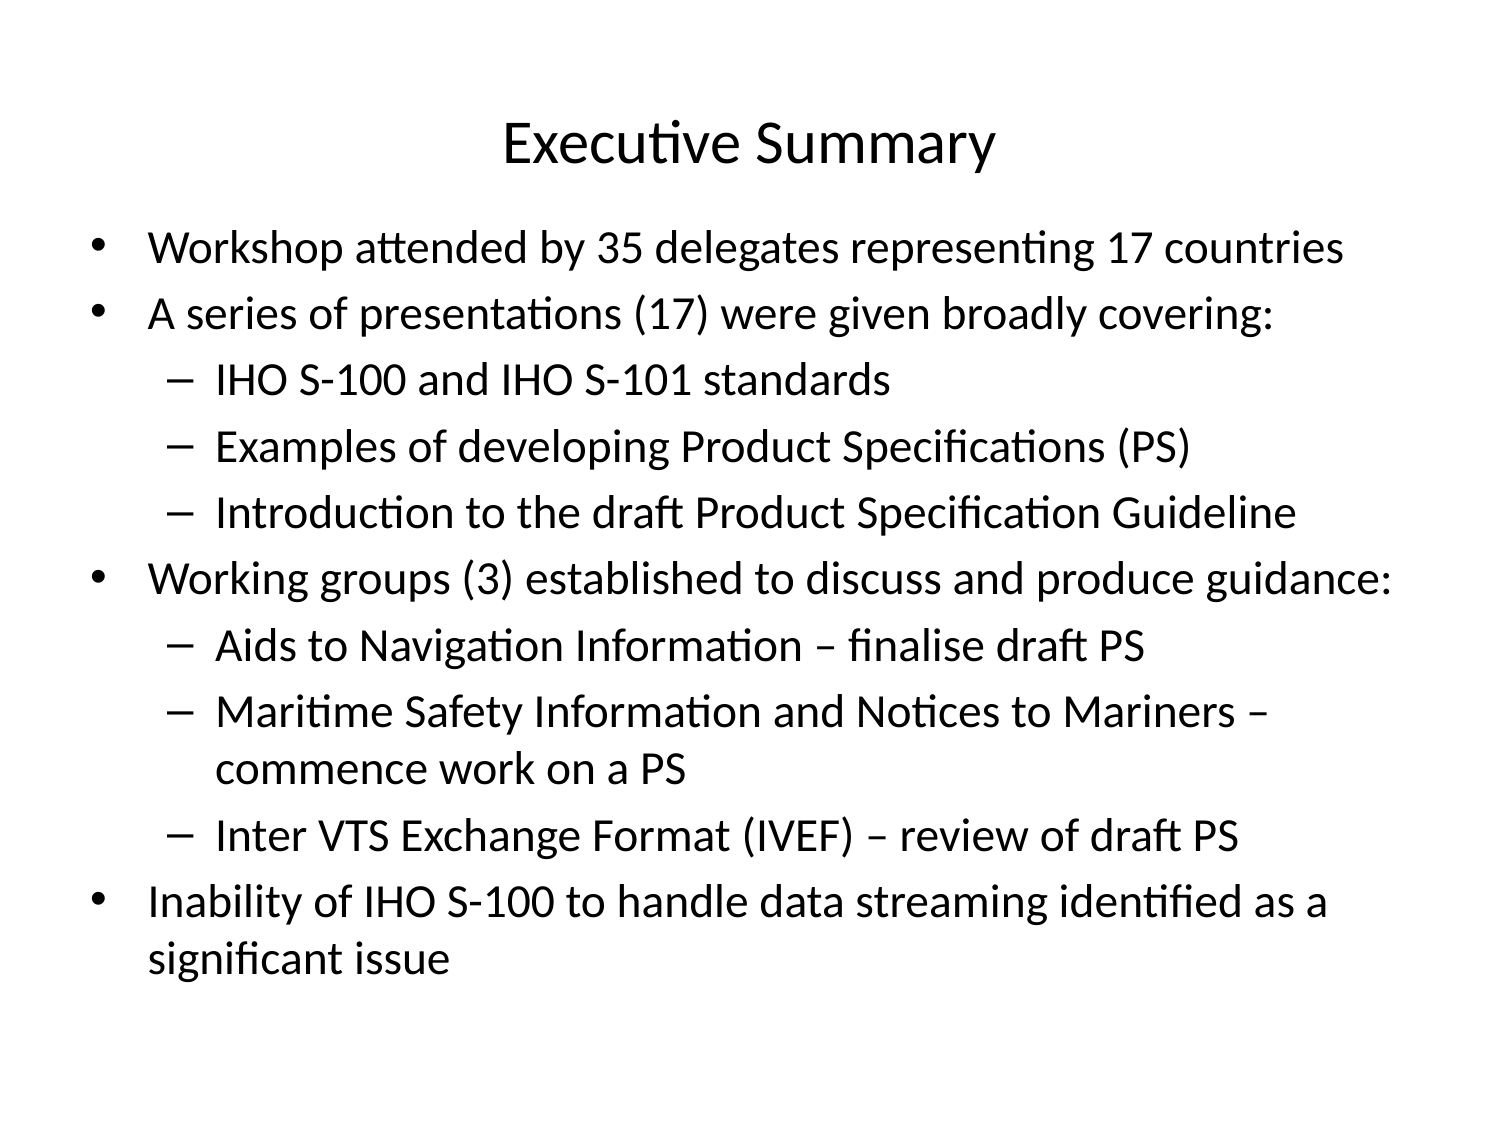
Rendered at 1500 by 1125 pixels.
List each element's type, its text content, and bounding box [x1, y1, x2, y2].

title Executive Summary [75, 45, 1425, 208]
list Workshop attended by 35 delegates representing 17 countries A series of presentations (17) were given broadly covering: IHO S-100 and IHO S-101 standards Examples of developing Product Specifications (PS) Introduction to the draft Product Specification Guideline Working groups (3) established to discuss and produce guidance: Aids to Navigation Information – finalise draft PS Maritime Safety Information and Notices to Mariners – commence work on a PS Inter VTS Exchange Format (IVEF) – review of draft PS Inability of IHO S-100 to handle data streaming identified as a significant issue [75, 208, 1425, 1005]
